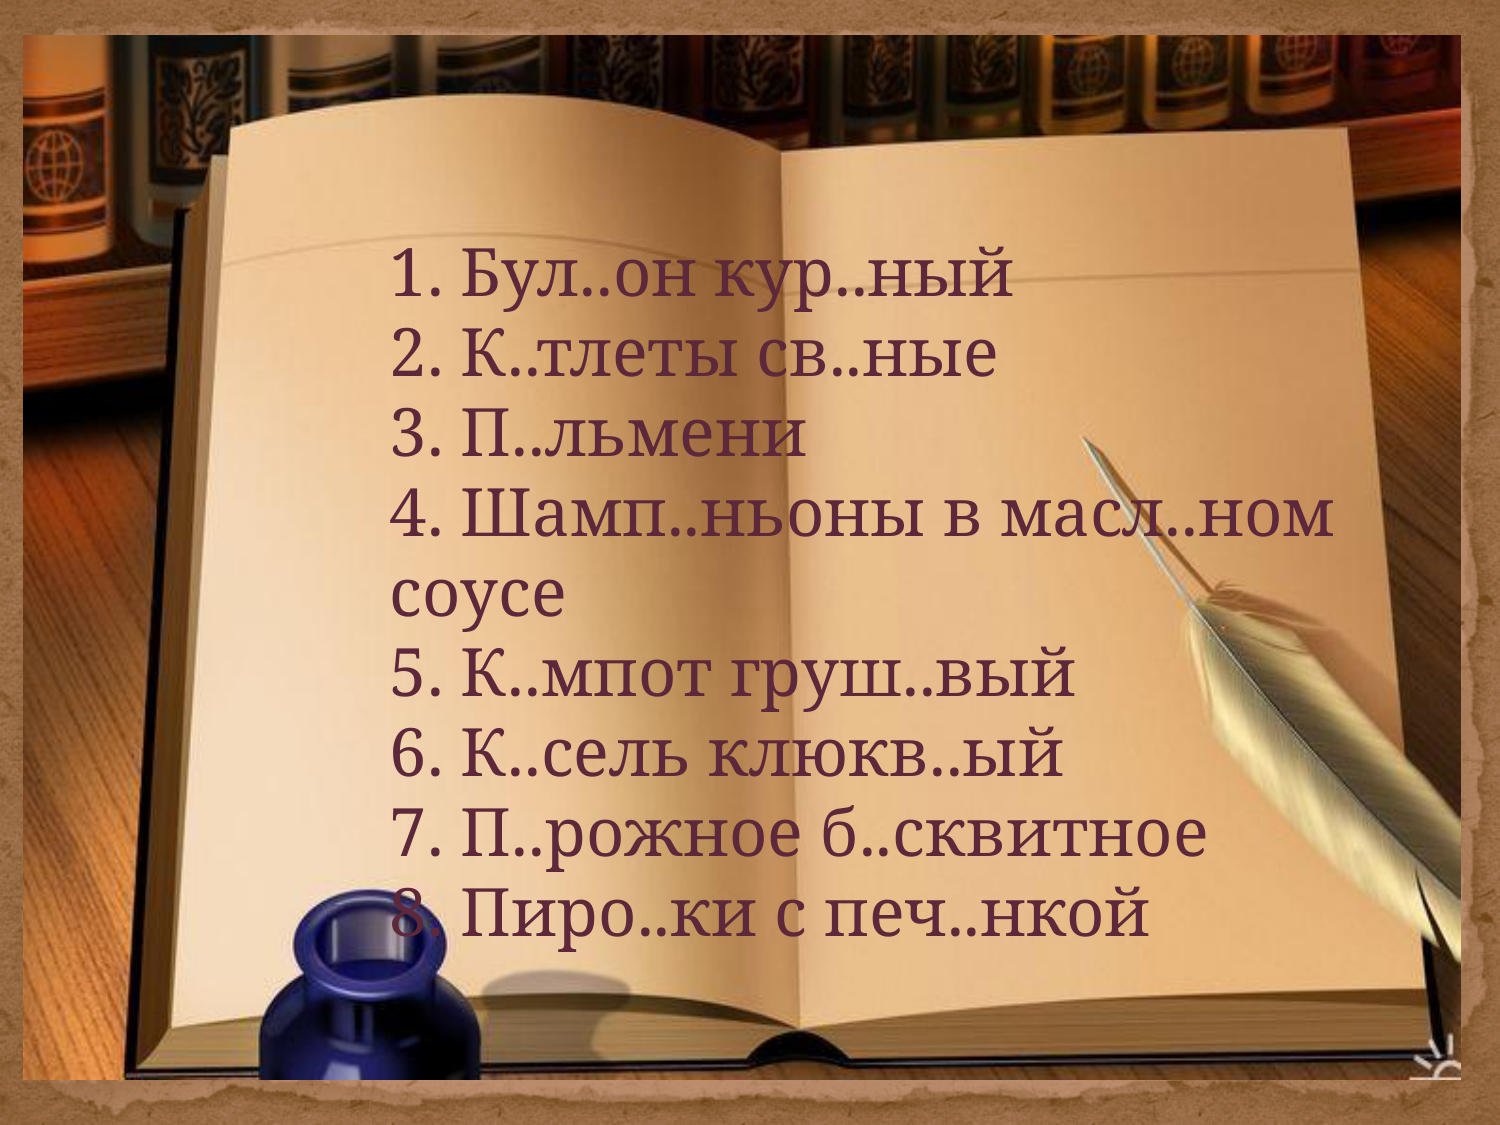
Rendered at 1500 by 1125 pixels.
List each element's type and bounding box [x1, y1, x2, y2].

picture [23, 35, 1461, 1080]
